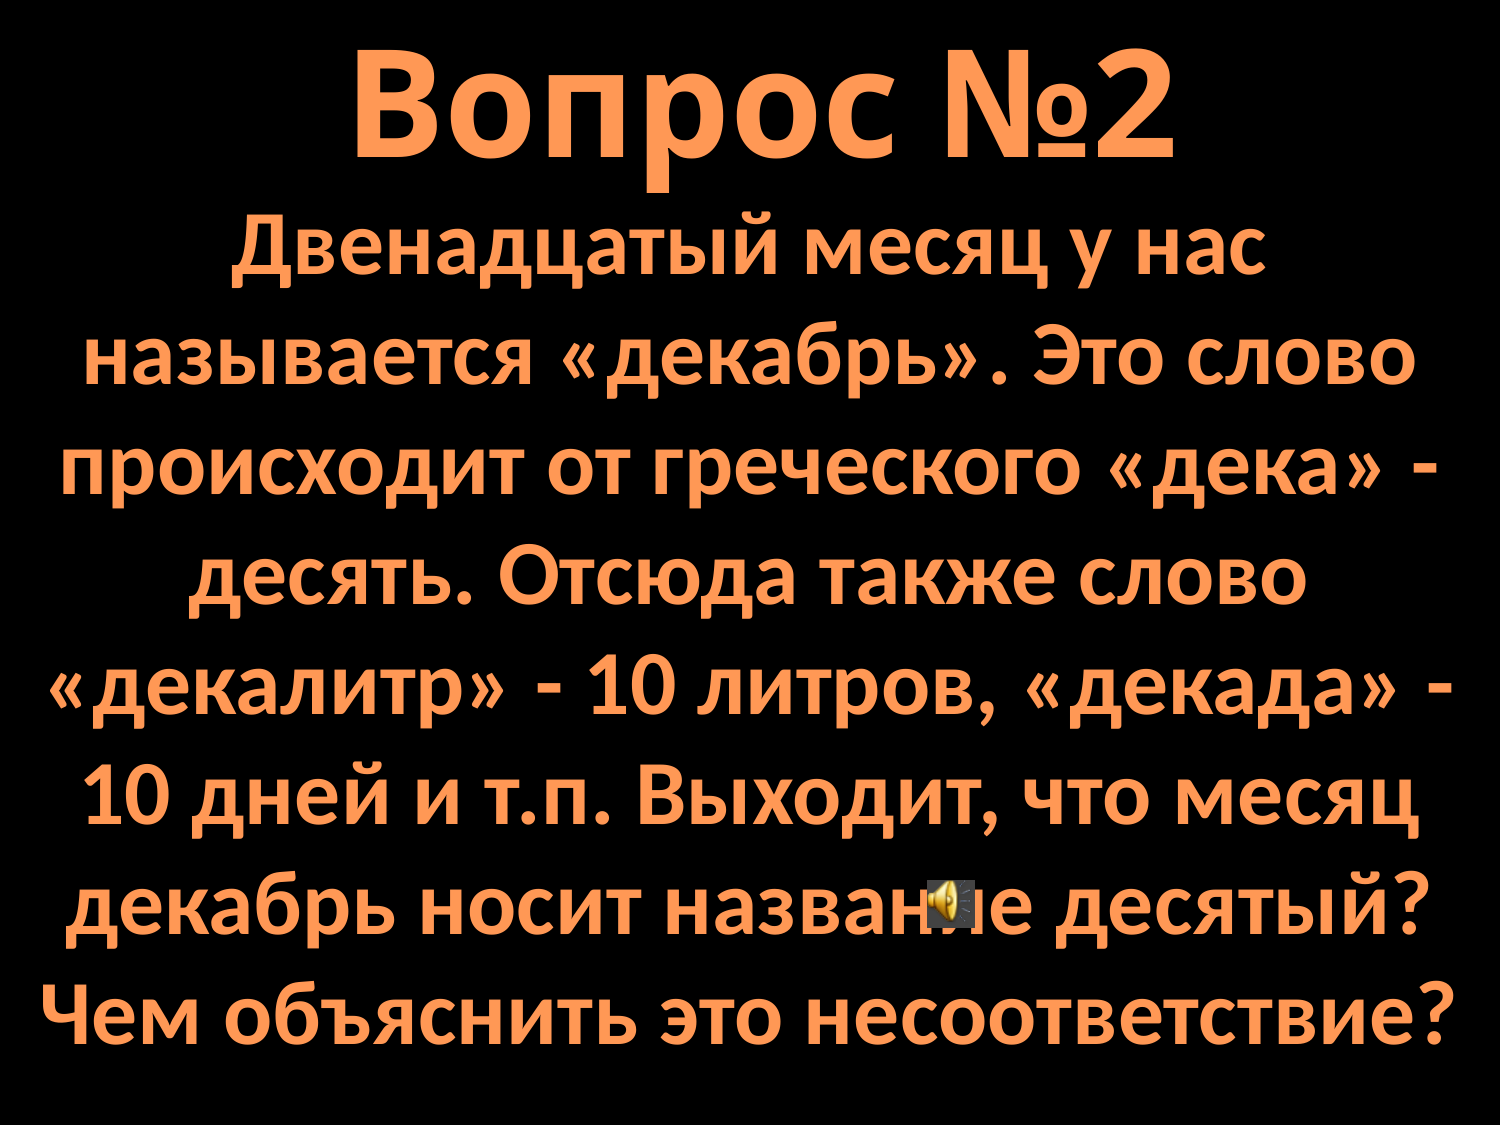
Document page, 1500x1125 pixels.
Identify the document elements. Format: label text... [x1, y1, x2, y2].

text_box Вопрос №2 [128, 0, 1395, 174]
picture [925, 878, 977, 930]
text_box Двенадцатый месяц у нас называется «декабрь». Это слово происходит от греческого «дека» - десять. Отсюда также слово «декалитр» - 10 литров, «декада» - 10 дней и т.п. Выходит, что месяц декабрь носит название десятый? Чем объяснить это несоответствие? [0, 175, 1500, 1071]
